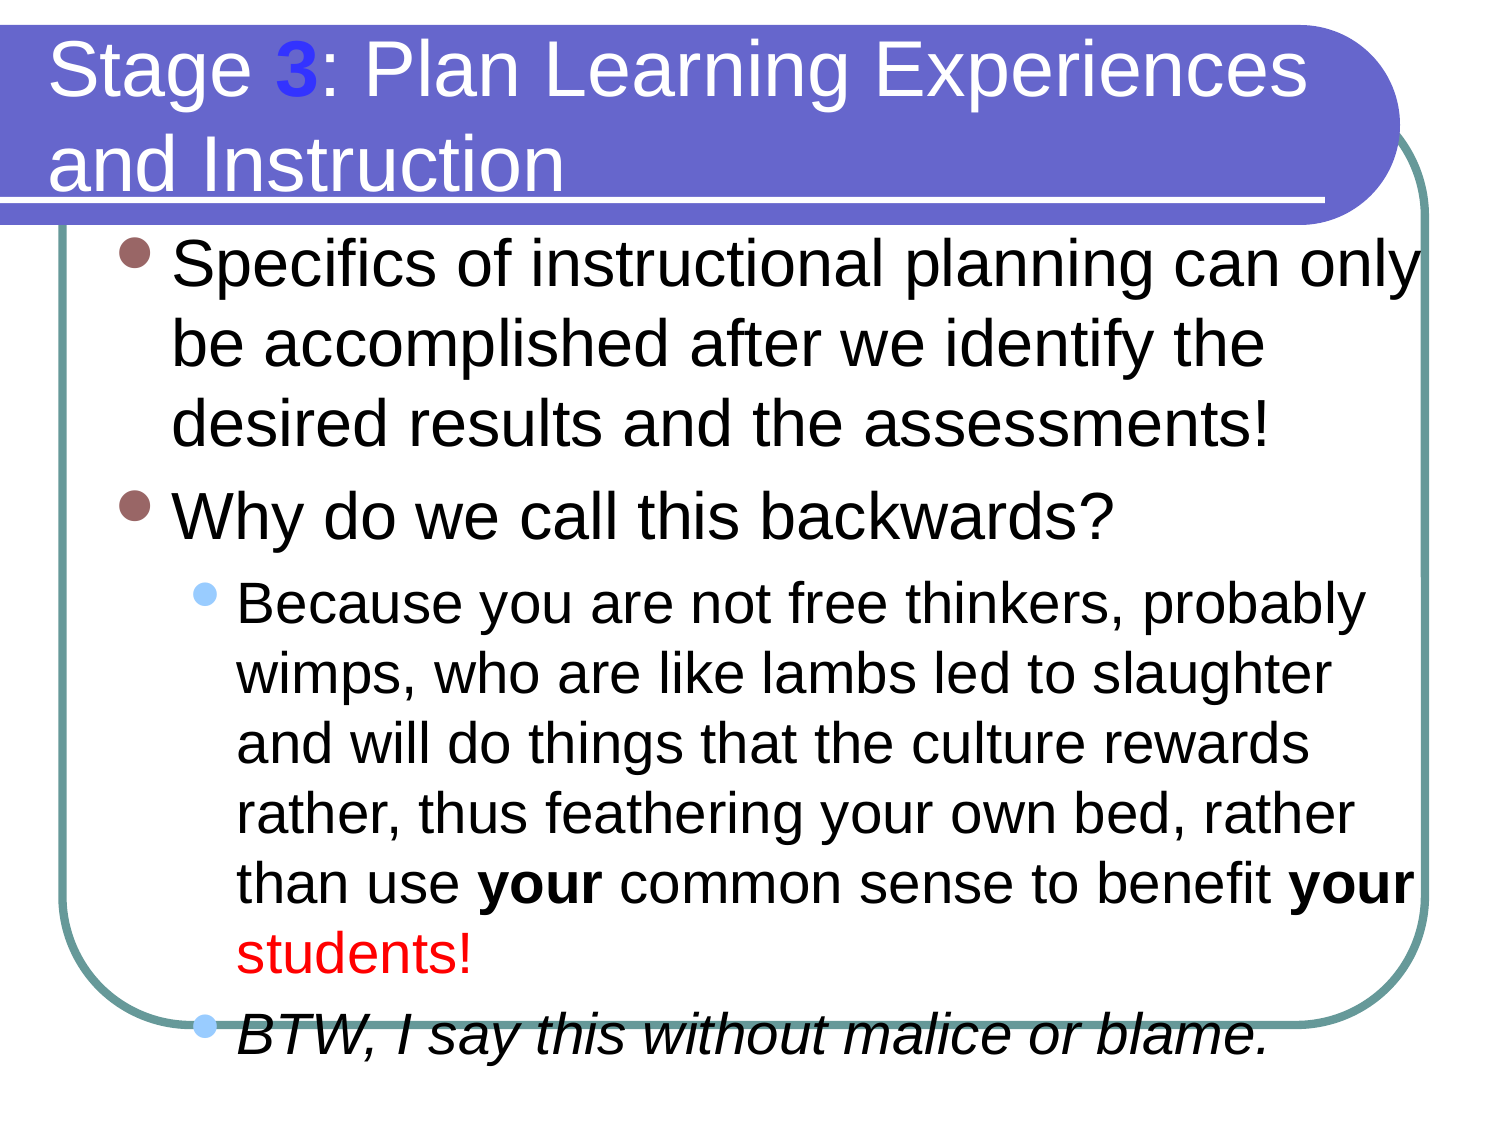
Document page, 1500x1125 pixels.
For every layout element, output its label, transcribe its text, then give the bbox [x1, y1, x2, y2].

list Specifics of instructional planning can only be accomplished after we identify the desired results and the assessments! Why do we call this backwards? Because you are not free thinkers, probably wimps, who are like lambs led to slaughter and will do things that the culture rewards rather, thus feathering your own bed, rather than use your common sense to benefit your students! BTW, I say this without malice or blame. [99, 212, 1451, 1113]
title Stage 3: Plan Learning Experiences and Instruction [31, 37, 1348, 188]
